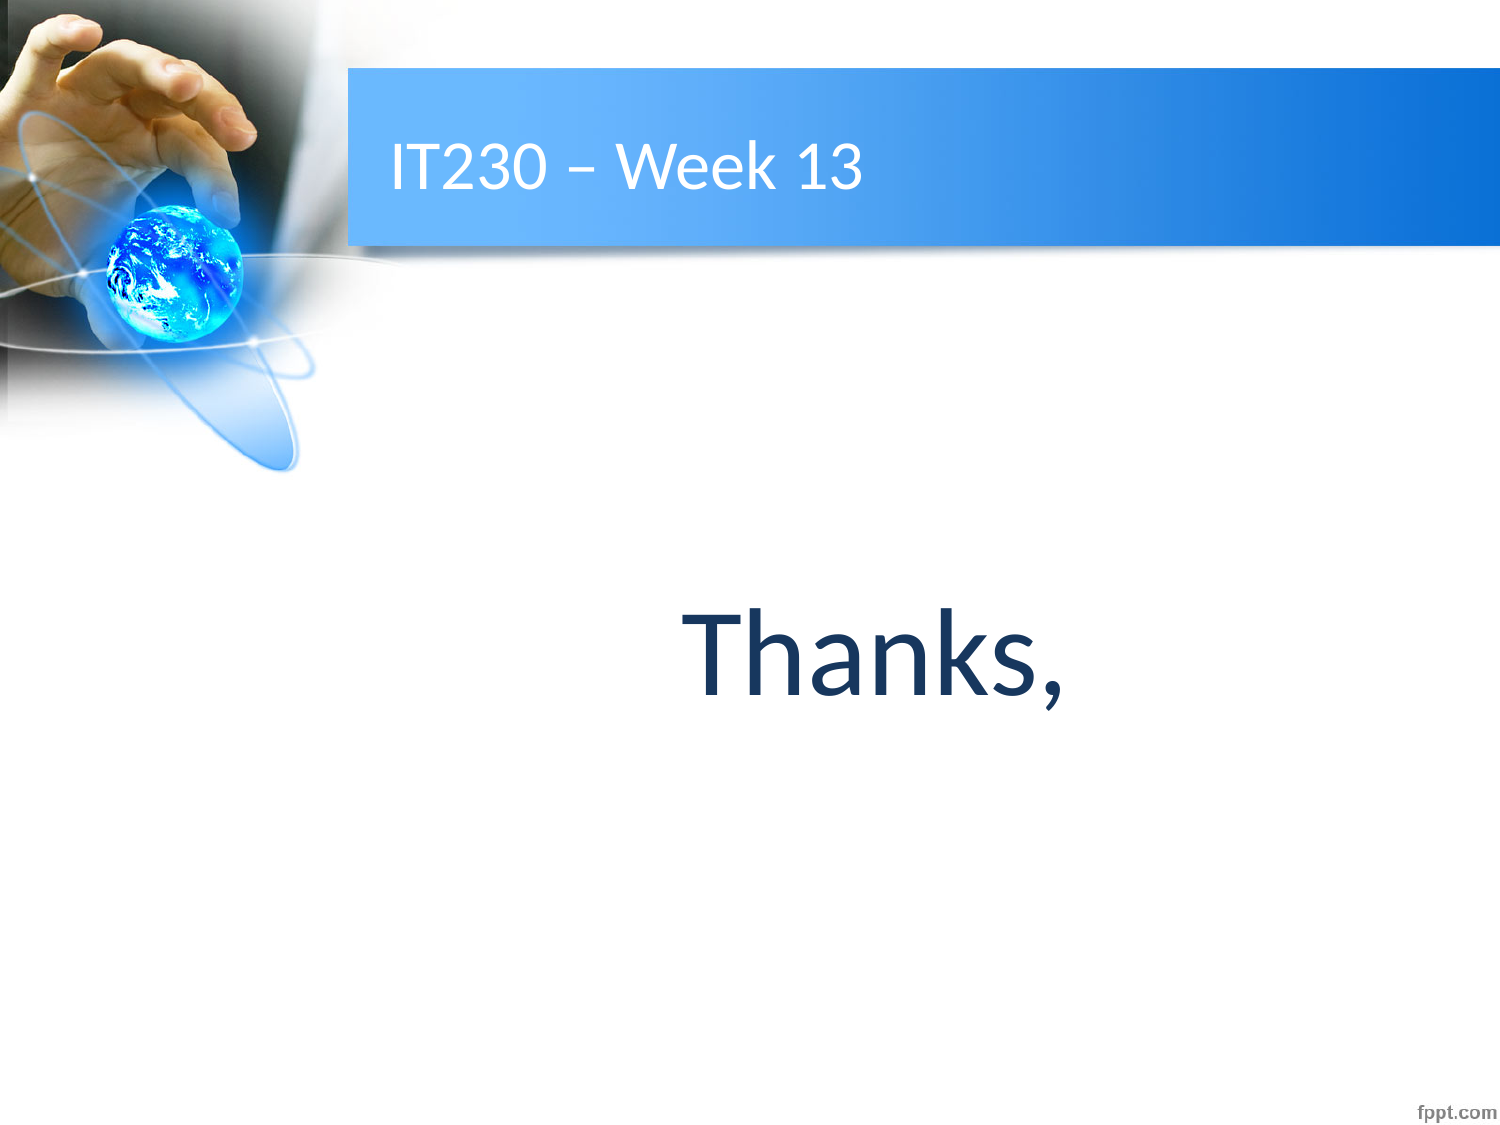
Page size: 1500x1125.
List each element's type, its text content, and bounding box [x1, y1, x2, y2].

title IT230 – Week 13 [374, 111, 1452, 212]
list Thanks, [349, 562, 1402, 1039]
picture [0, 0, 1500, 1125]
